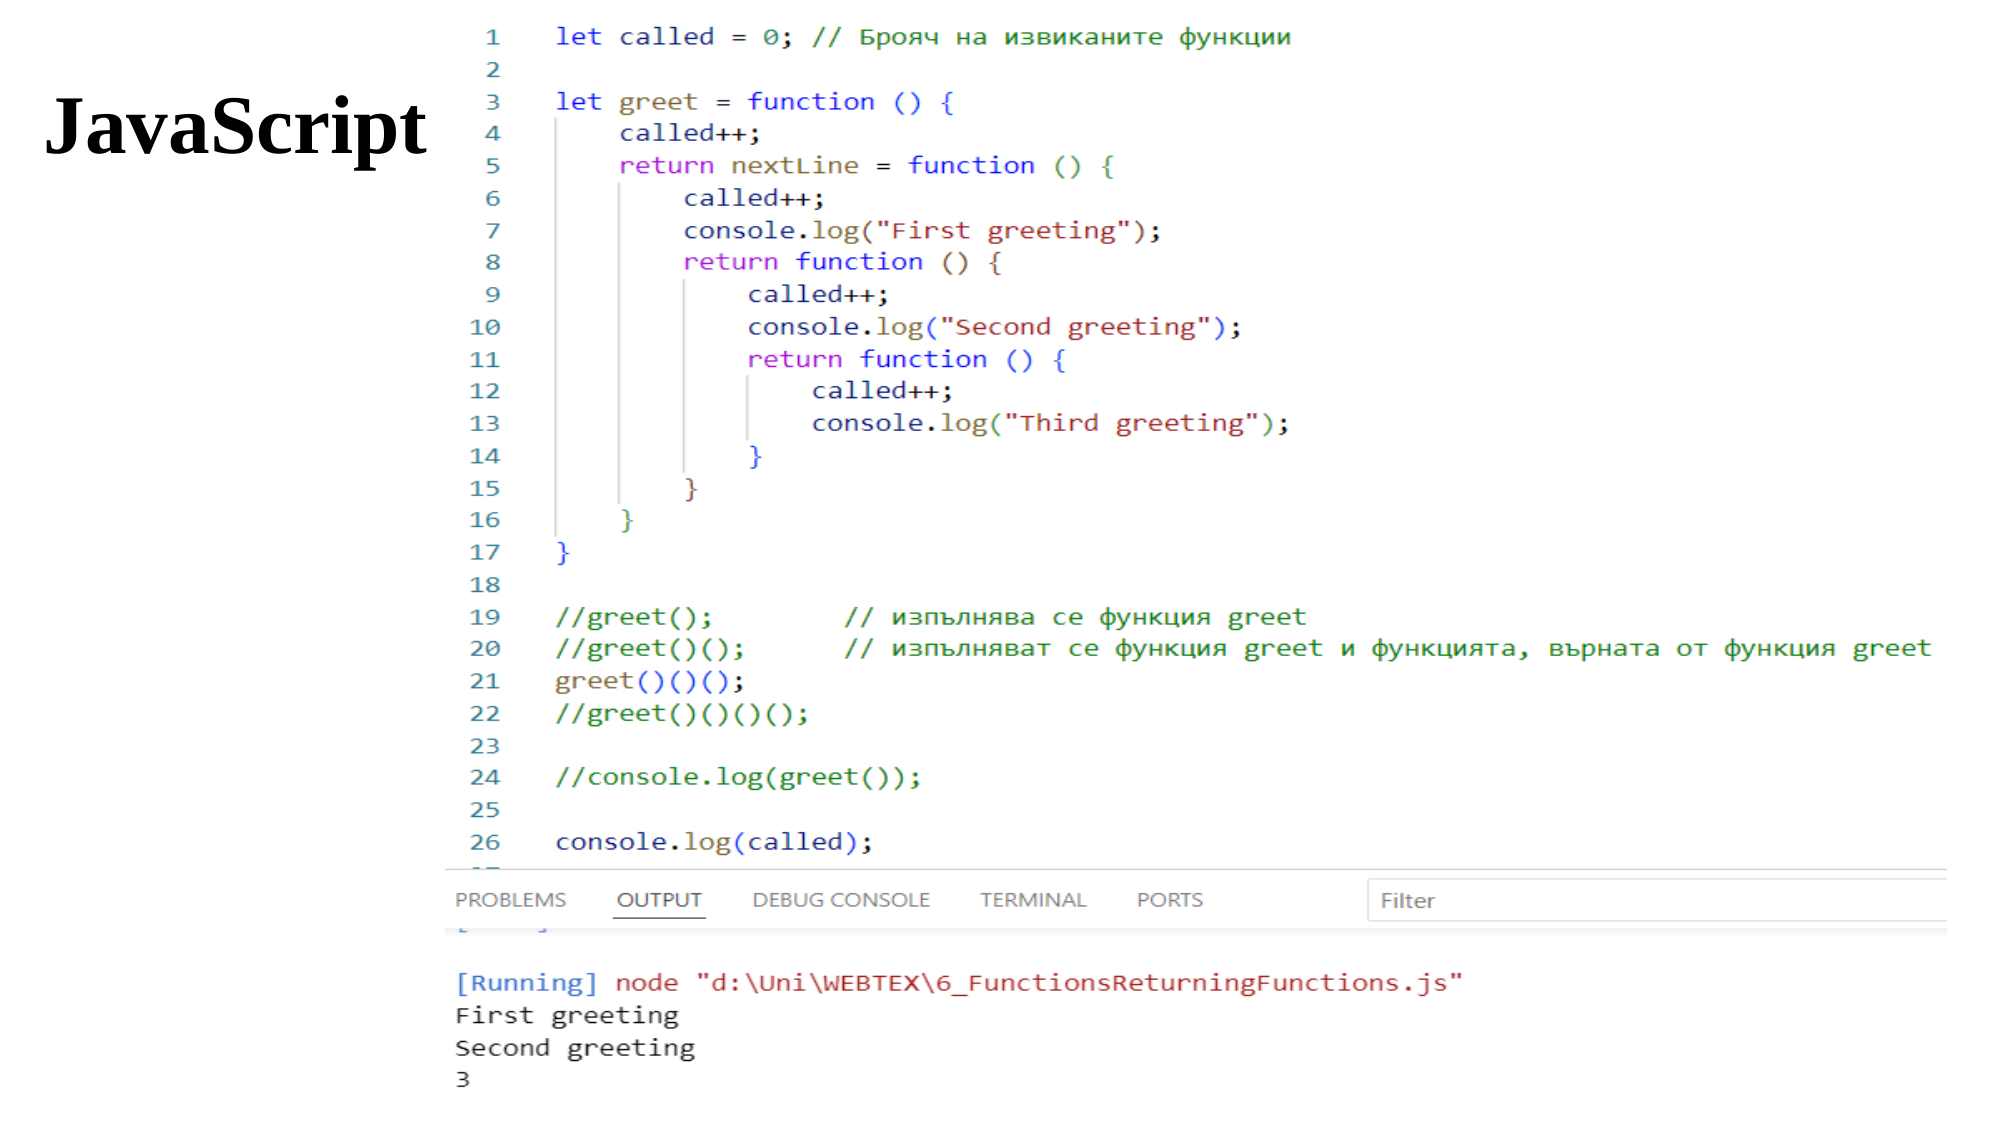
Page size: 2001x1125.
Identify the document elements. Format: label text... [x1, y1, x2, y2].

picture [445, 23, 1947, 1102]
text_box JavaScript [28, 63, 445, 178]
